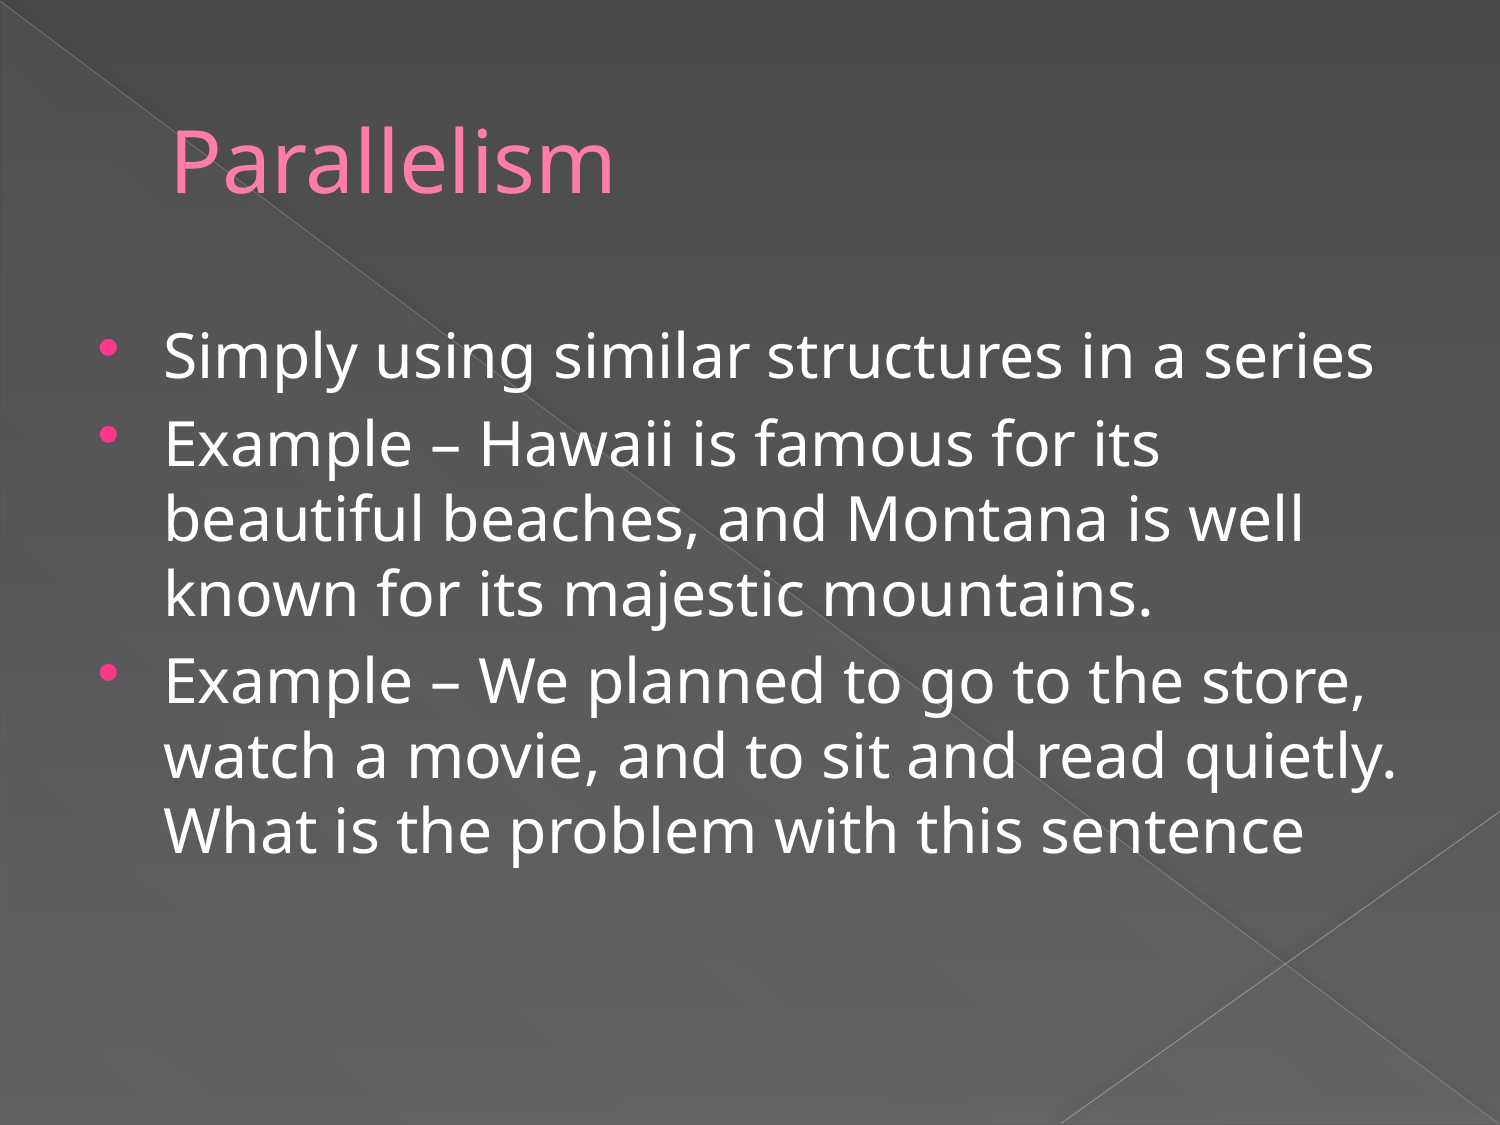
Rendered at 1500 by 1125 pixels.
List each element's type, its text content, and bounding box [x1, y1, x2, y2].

list Simply using similar structures in a series Example – Hawaii is famous for its beautiful beaches, and Montana is well known for its majestic mountains. Example – We planned to go to the store, watch a movie, and to sit and read quietly. What is the problem with this sentence [75, 308, 1425, 1059]
title Parallelism [75, 43, 1425, 274]
